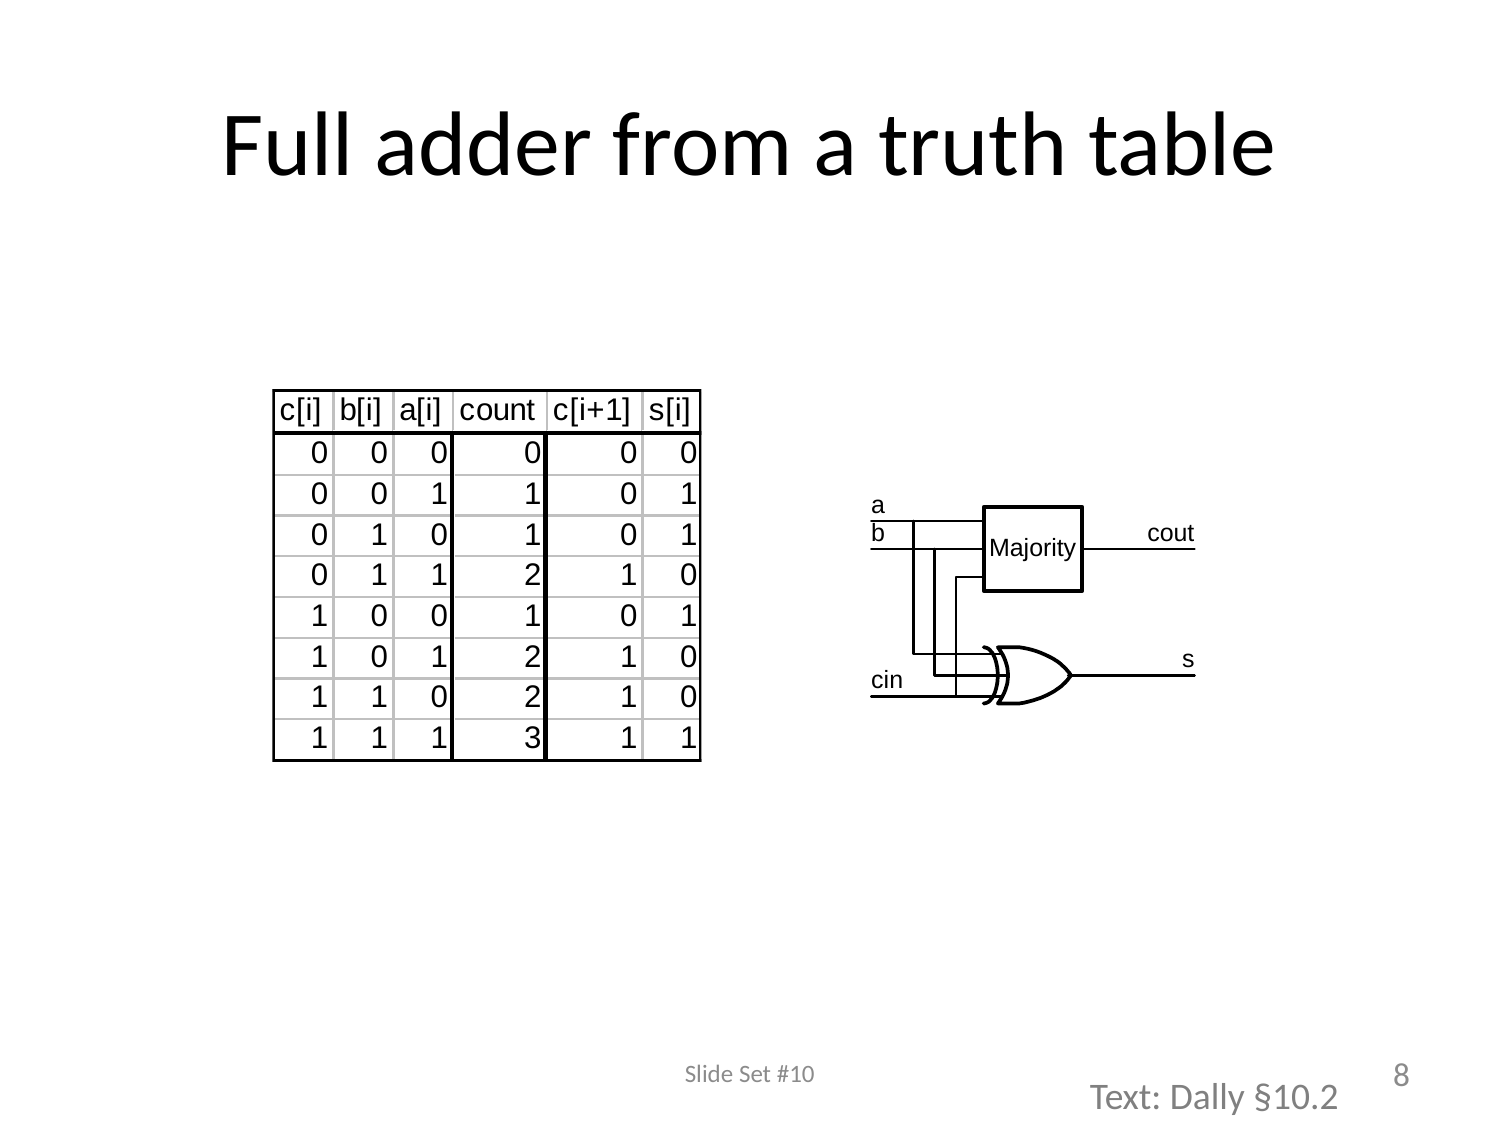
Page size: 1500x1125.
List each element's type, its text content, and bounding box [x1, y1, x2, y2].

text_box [866, 483, 1200, 710]
footer Slide Set #10 [512, 1042, 988, 1103]
slide_number 8 [1074, 1042, 1425, 1103]
text_box Text: Dally §10.2 [1074, 1103, 1400, 1125]
title Full adder from a truth table [75, 45, 1425, 233]
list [272, 389, 705, 764]
